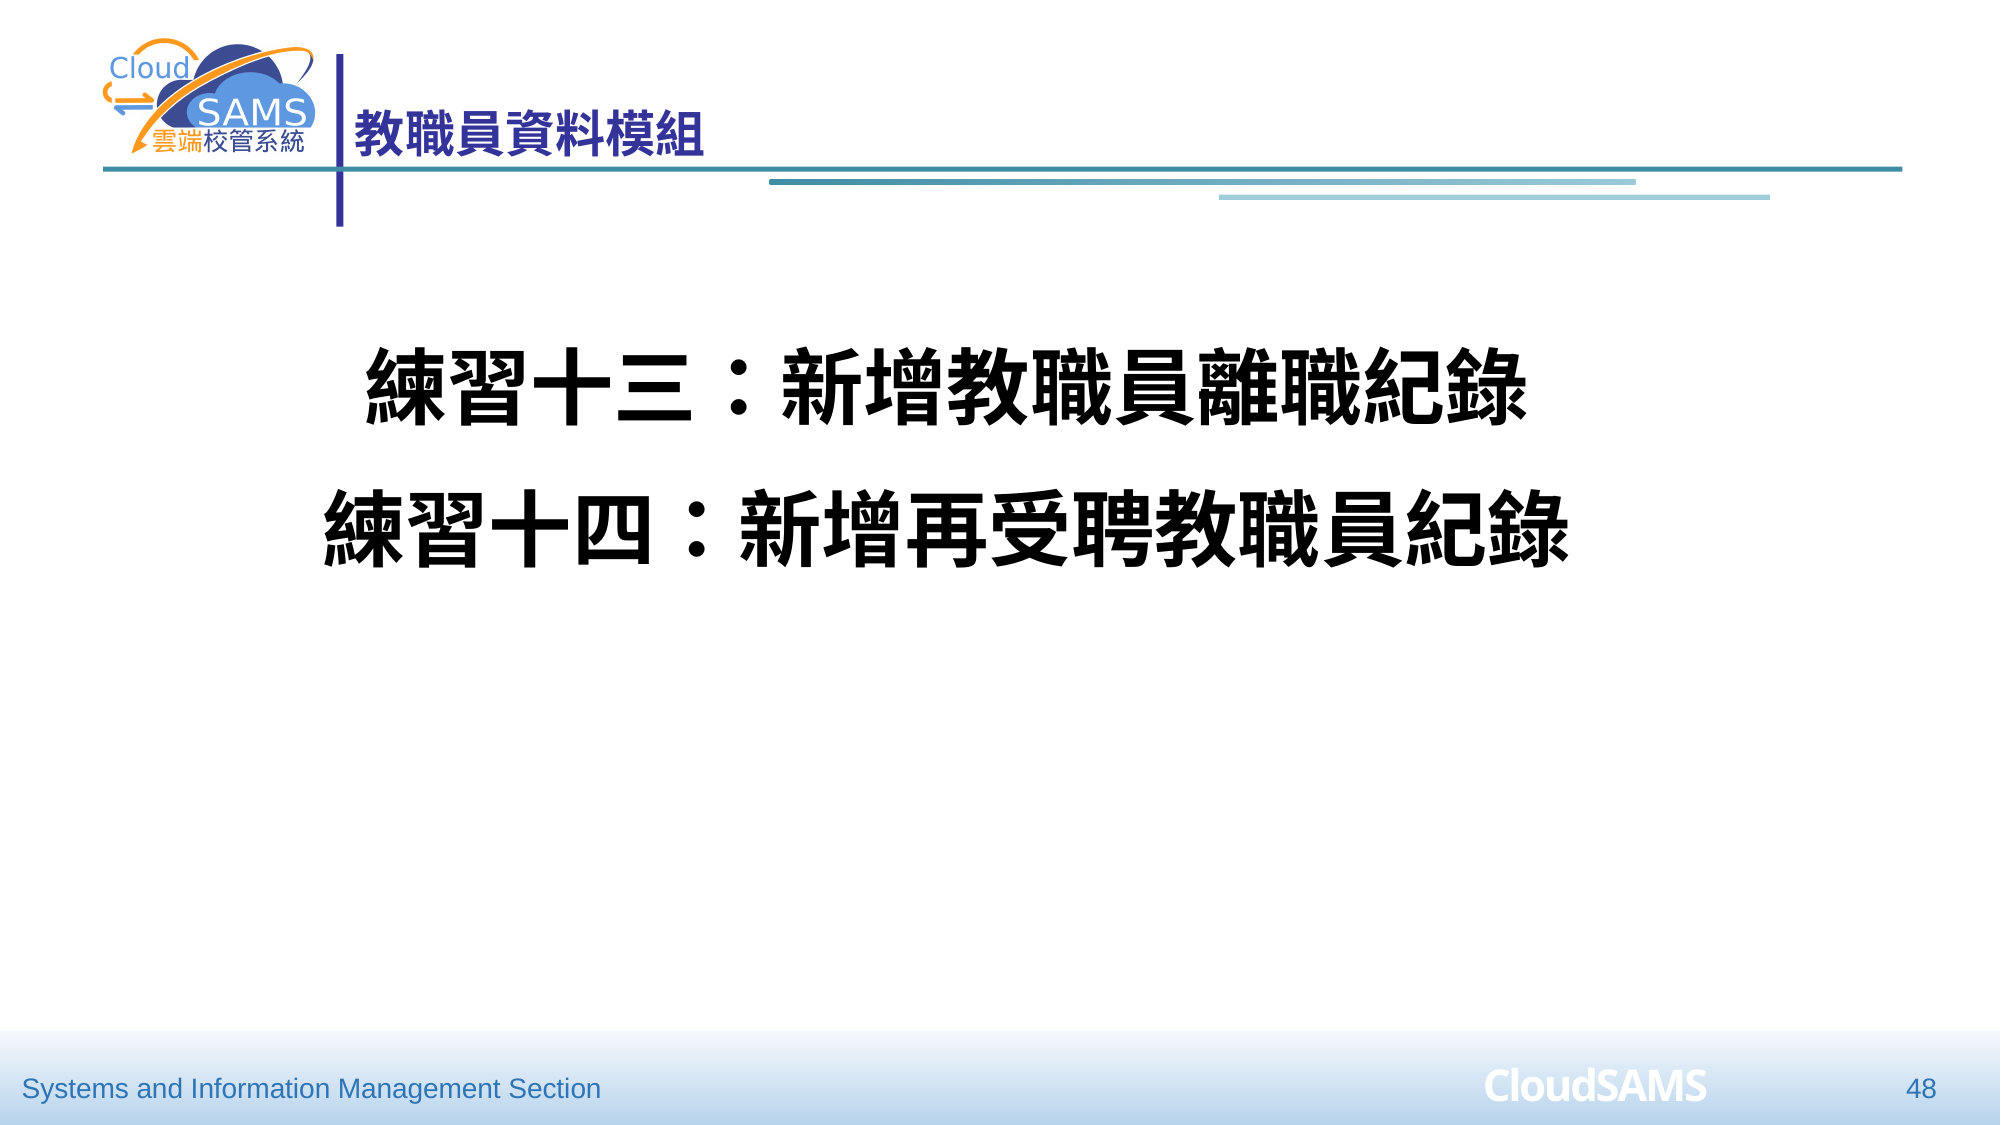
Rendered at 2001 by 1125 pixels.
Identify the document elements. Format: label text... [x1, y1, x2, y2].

slide_number 48 [1755, 1063, 1952, 1125]
picture [87, 7, 349, 175]
title 教職員資料模組 [340, 44, 1907, 170]
text_box 練習十三：新增教職員離職紀錄 練習十四：新增再受聘教職員紀錄 [279, 327, 1615, 585]
